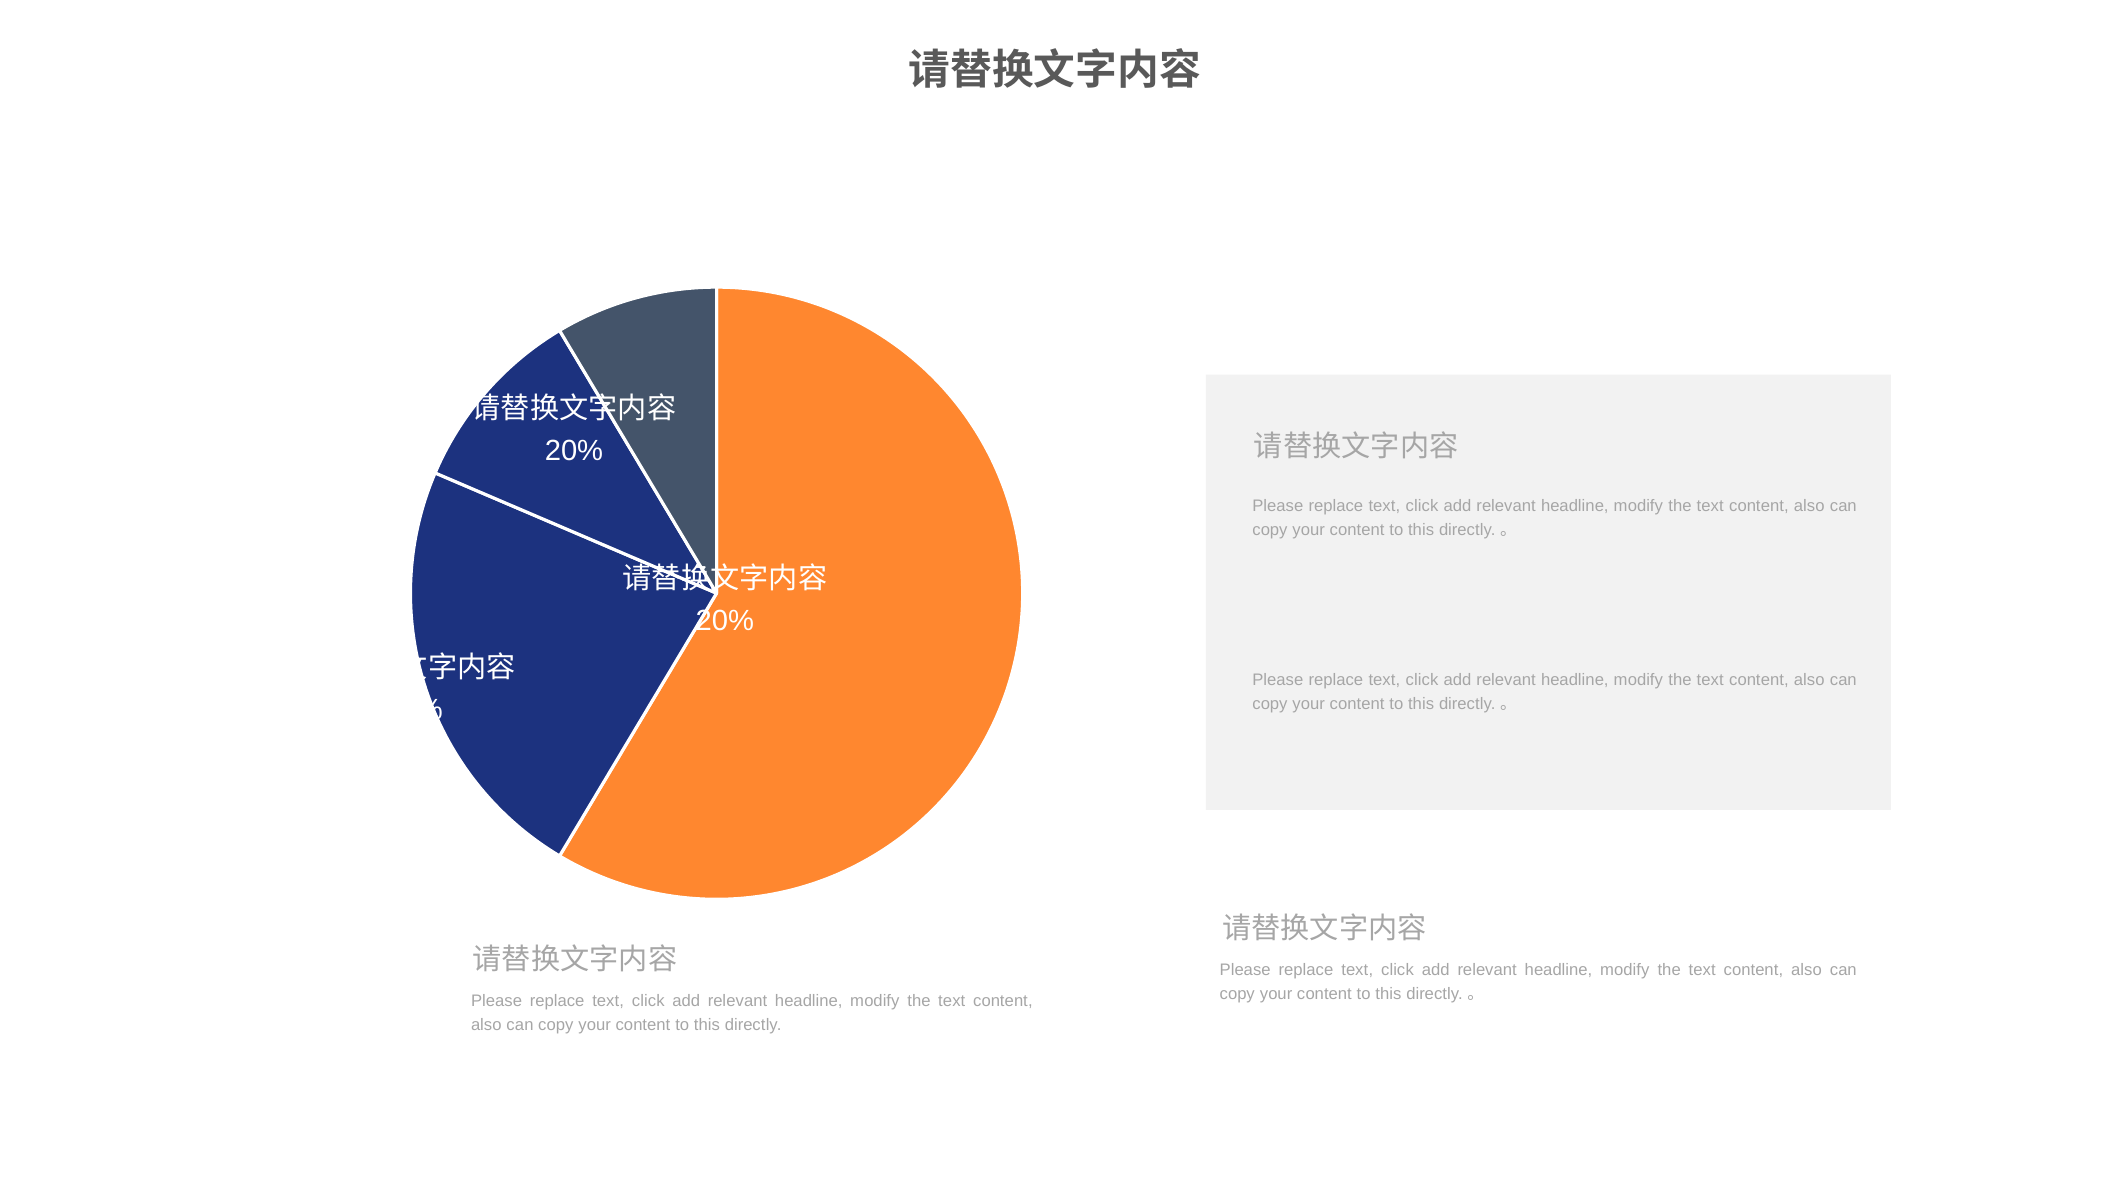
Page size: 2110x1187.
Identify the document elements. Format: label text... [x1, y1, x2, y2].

text_box 请替换文字内容 [457, 926, 699, 978]
text_box Please replace text, click add relevant headline, modify the text content, also can copy your content to this directly. [456, 978, 1049, 1042]
text_box 请替换文字内容 [1207, 895, 1449, 947]
text_box Please replace text, click add relevant headline, modify the text content, also can copy your content to this directly.。 [1204, 947, 1873, 1011]
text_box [219, 274, 1214, 913]
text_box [1205, 374, 1891, 810]
text_box 请替换文字内容 [821, 27, 1289, 99]
